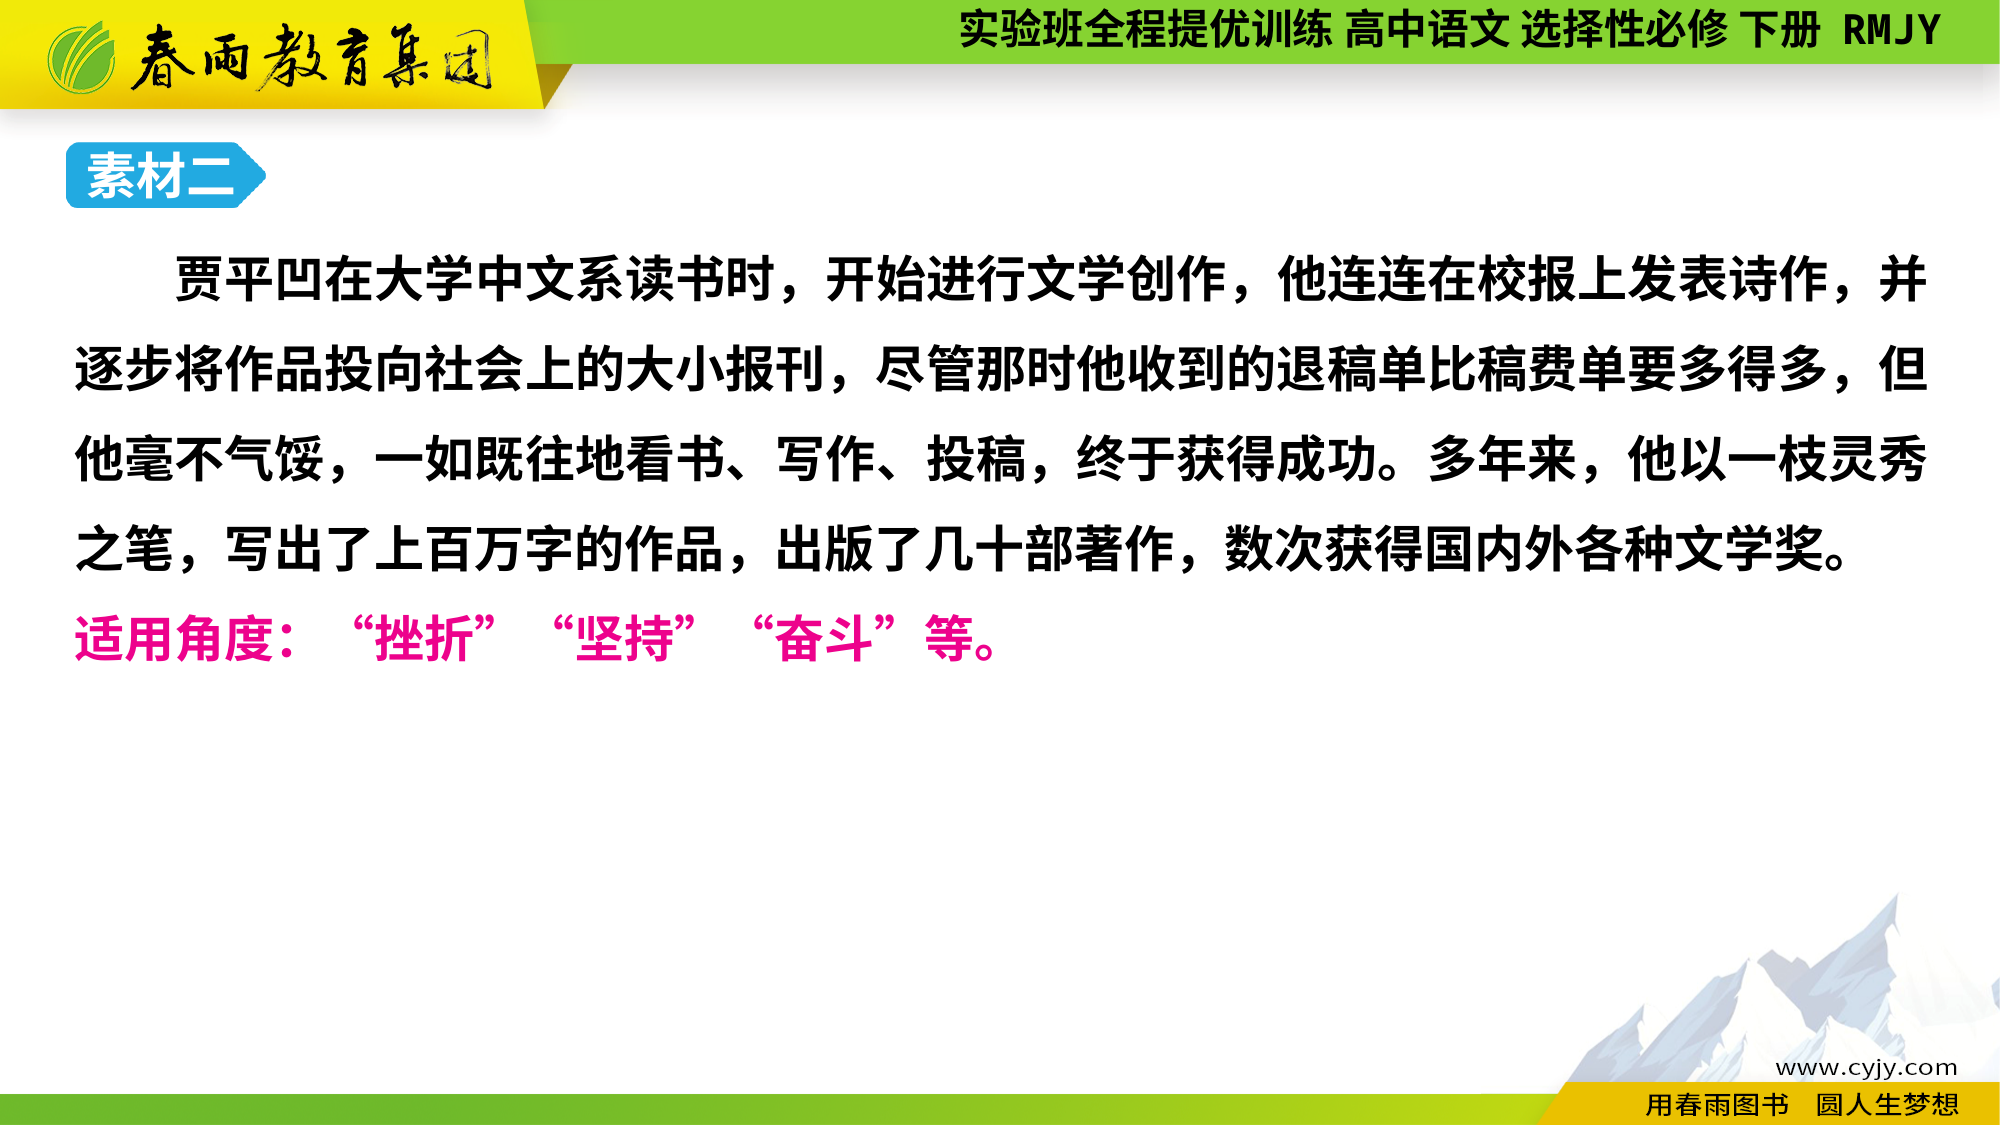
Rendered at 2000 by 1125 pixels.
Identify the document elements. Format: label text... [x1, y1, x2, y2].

picture [0, 0, 2000, 1125]
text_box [66, 136, 266, 214]
list 贾平凹在大学中文系读书时，开始进行文学创作，他连连在校报上发表诗作，并逐步将作品投向社会上的大小报刊，尽管那时他收到的退稿单比稿费单要多得多，但他毫不气馁，一如既往地看书、写作、投稿，终于获得成功。多年来，他以一枝灵秀之笔，写出了上百万字的作品，出版了几十部著作，数次获得国内外各种文学奖。 适用角度：“挫折”“坚持”“奋斗”等。 [59, 209, 1944, 771]
